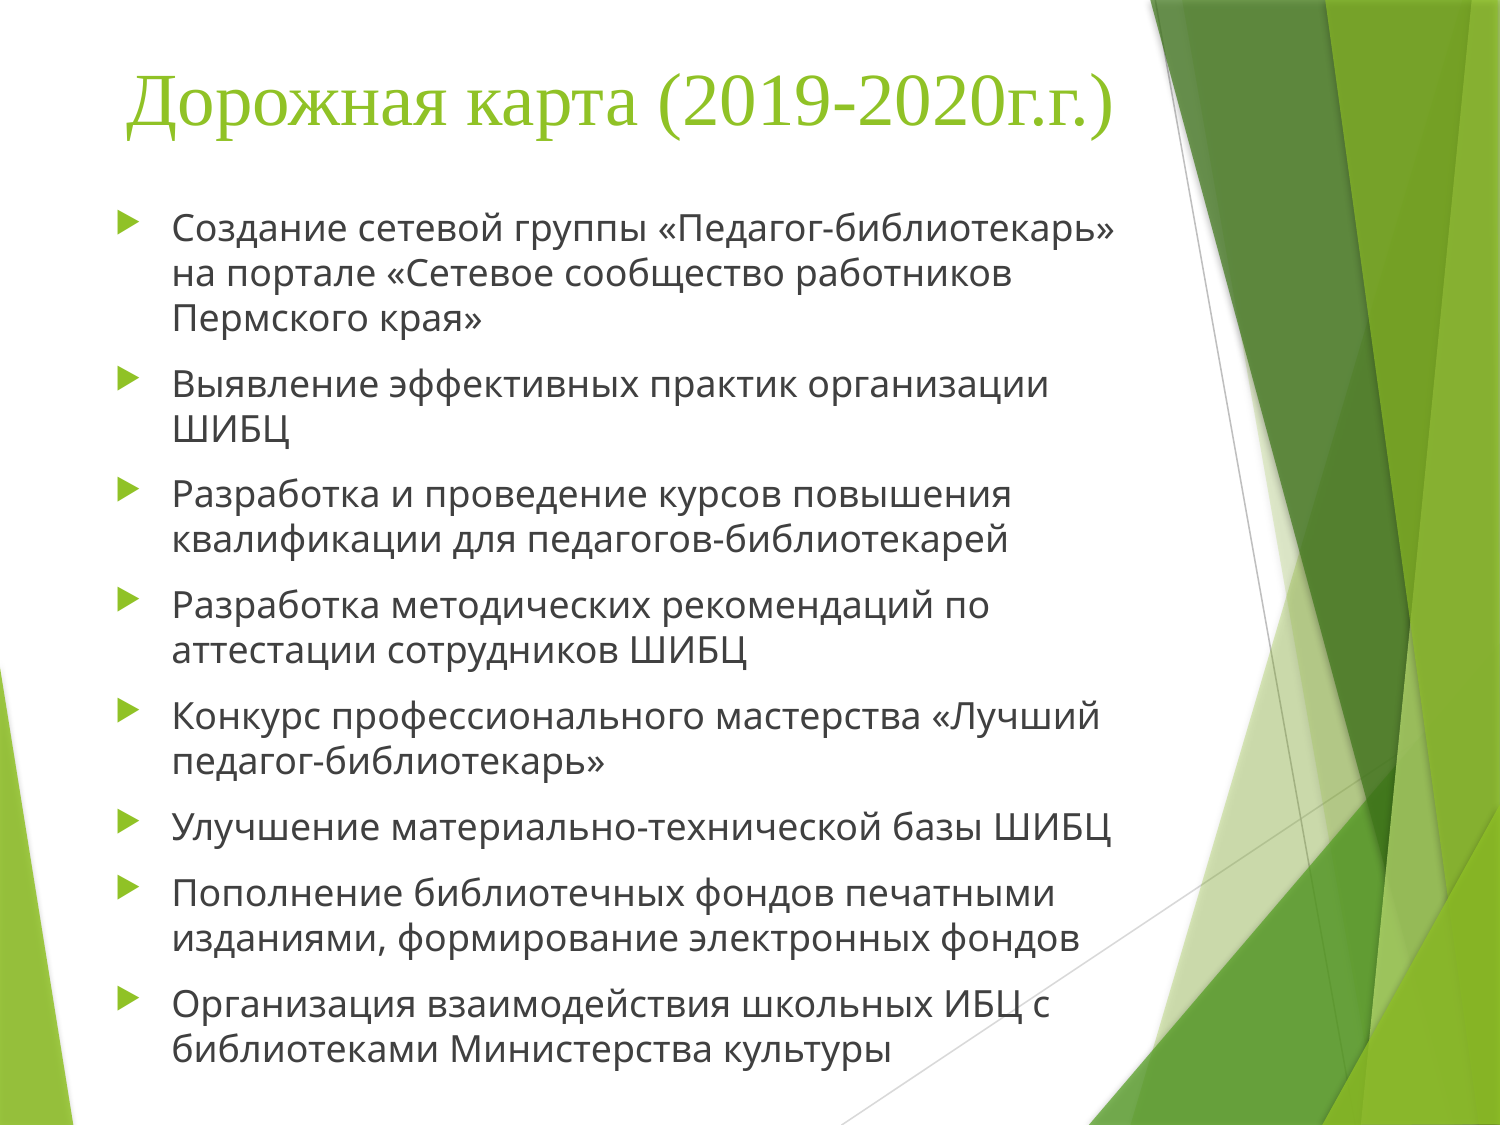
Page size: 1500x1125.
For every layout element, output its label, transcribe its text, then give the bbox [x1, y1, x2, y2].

title Дорожная карта (2019-2020г.г.) [99, 42, 1142, 161]
list Создание сетевой группы «Педагог-библиотекарь» на портале «Сетевое сообщество работников Пермского края» Выявление эффективных практик организации ШИБЦ Разработка и проведение курсов повышения квалификации для педагогов-библиотекарей Разработка методических рекомендаций по аттестации сотрудников ШИБЦ Конкурс профессионального мастерства «Лучший педагог-библиотекарь» Улучшение материально-технической базы ШИБЦ Пополнение библиотечных фондов печатными изданиями, формирование электронных фондов Организация взаимодействия школьных ИБЦ с библиотеками Министерства культуры [99, 196, 1142, 1083]
